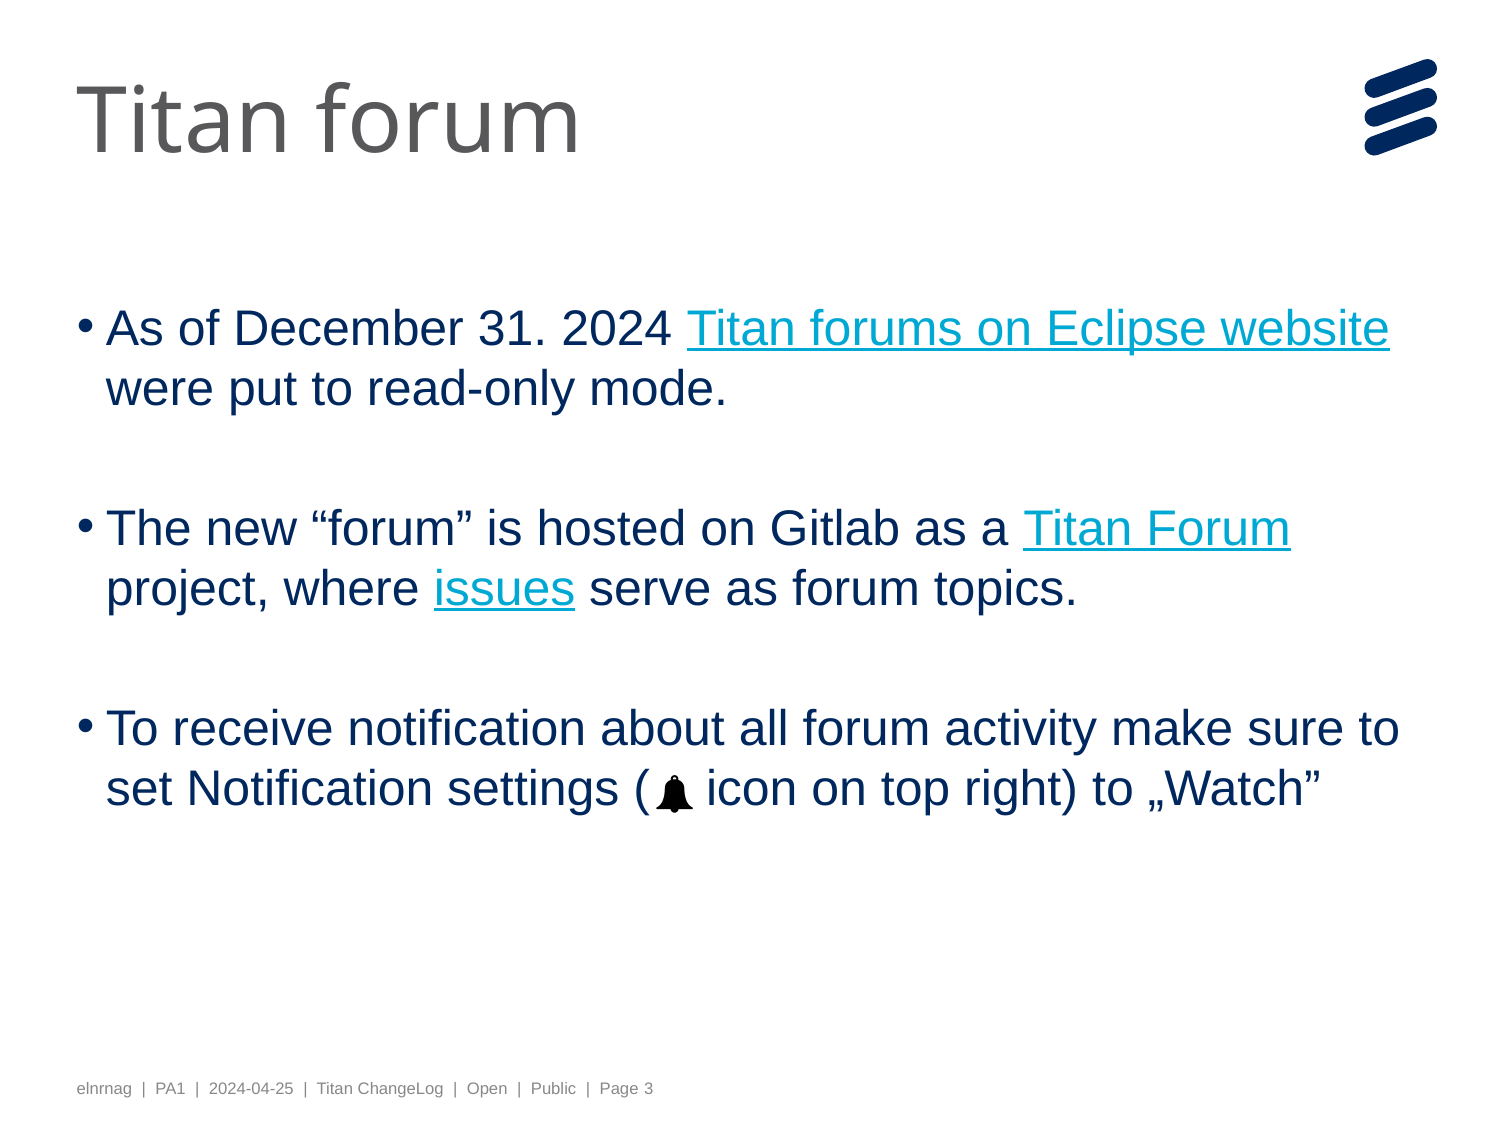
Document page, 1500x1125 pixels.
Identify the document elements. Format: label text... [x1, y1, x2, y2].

list As of December 31. 2024 Titan forums on Eclipse website were put to read-only mode. The new “forum” is hosted on Gitlab as a Titan Forum project, where issues serve as forum topics. To receive notification about all forum activity make sure to set Notification settings ( icon on top right) to „Watch” [64, 295, 1436, 928]
title Titan forum [64, 39, 1295, 218]
picture [649, 769, 700, 819]
